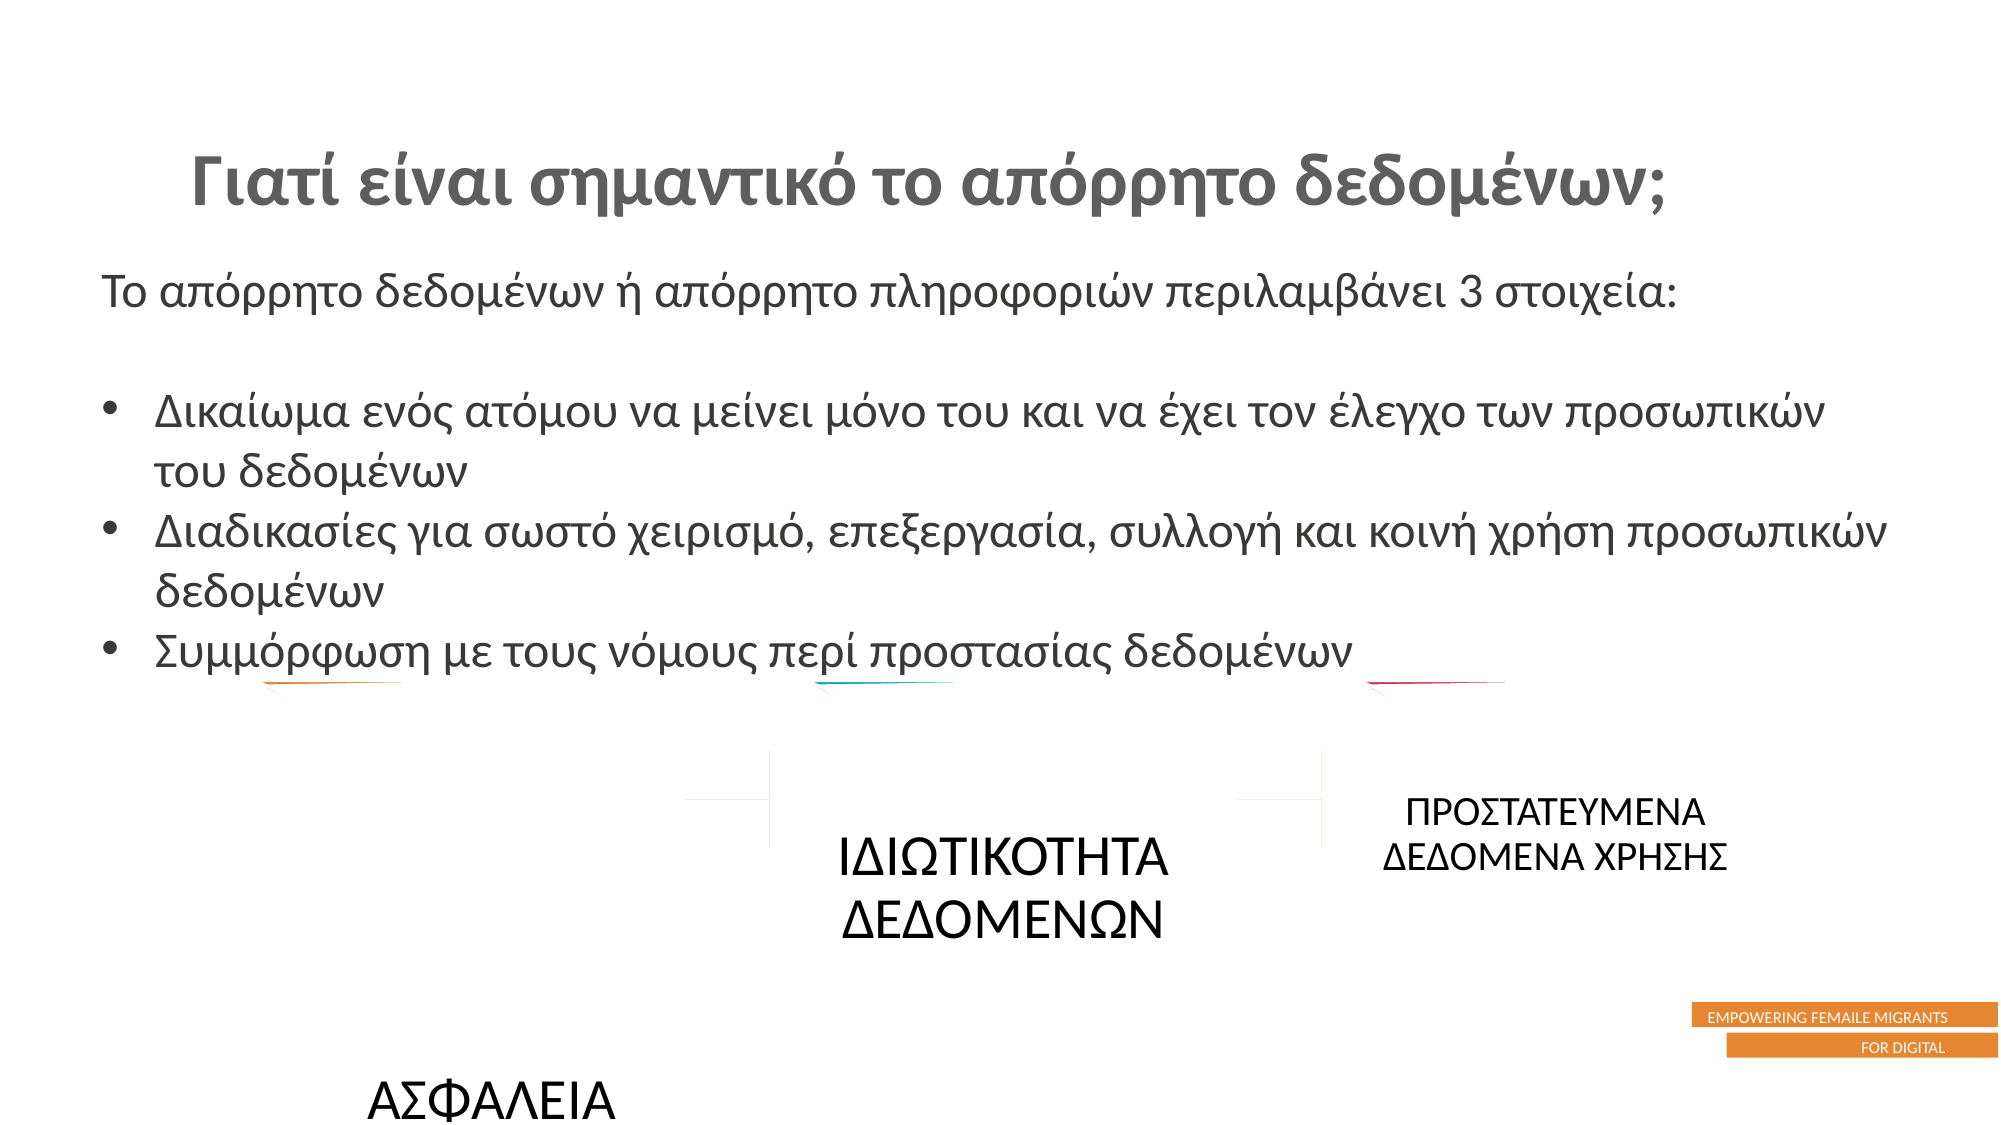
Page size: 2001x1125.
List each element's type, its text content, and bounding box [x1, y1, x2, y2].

text_box Γιατί είναι σημαντικό το απόρρητο δεδομένων; [178, 123, 1917, 249]
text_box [252, 680, 1749, 916]
text_box Το απόρρητο δεδομένων ή απόρρητο πληροφοριών περιλαμβάνει 3 στοιχεία: Δικαίωμα ενός ατόμου να μείνει μόνο του και να έχει τον έλεγχο των προσωπικών του δεδομένων Διαδικασίες για σωστό χειρισμό, επεξεργασία, συλλογή και κοινή χρήση προσωπικών δεδομένων Συμμόρφωση με τους νόμους περί προστασίας δεδομένων [85, 249, 1918, 917]
